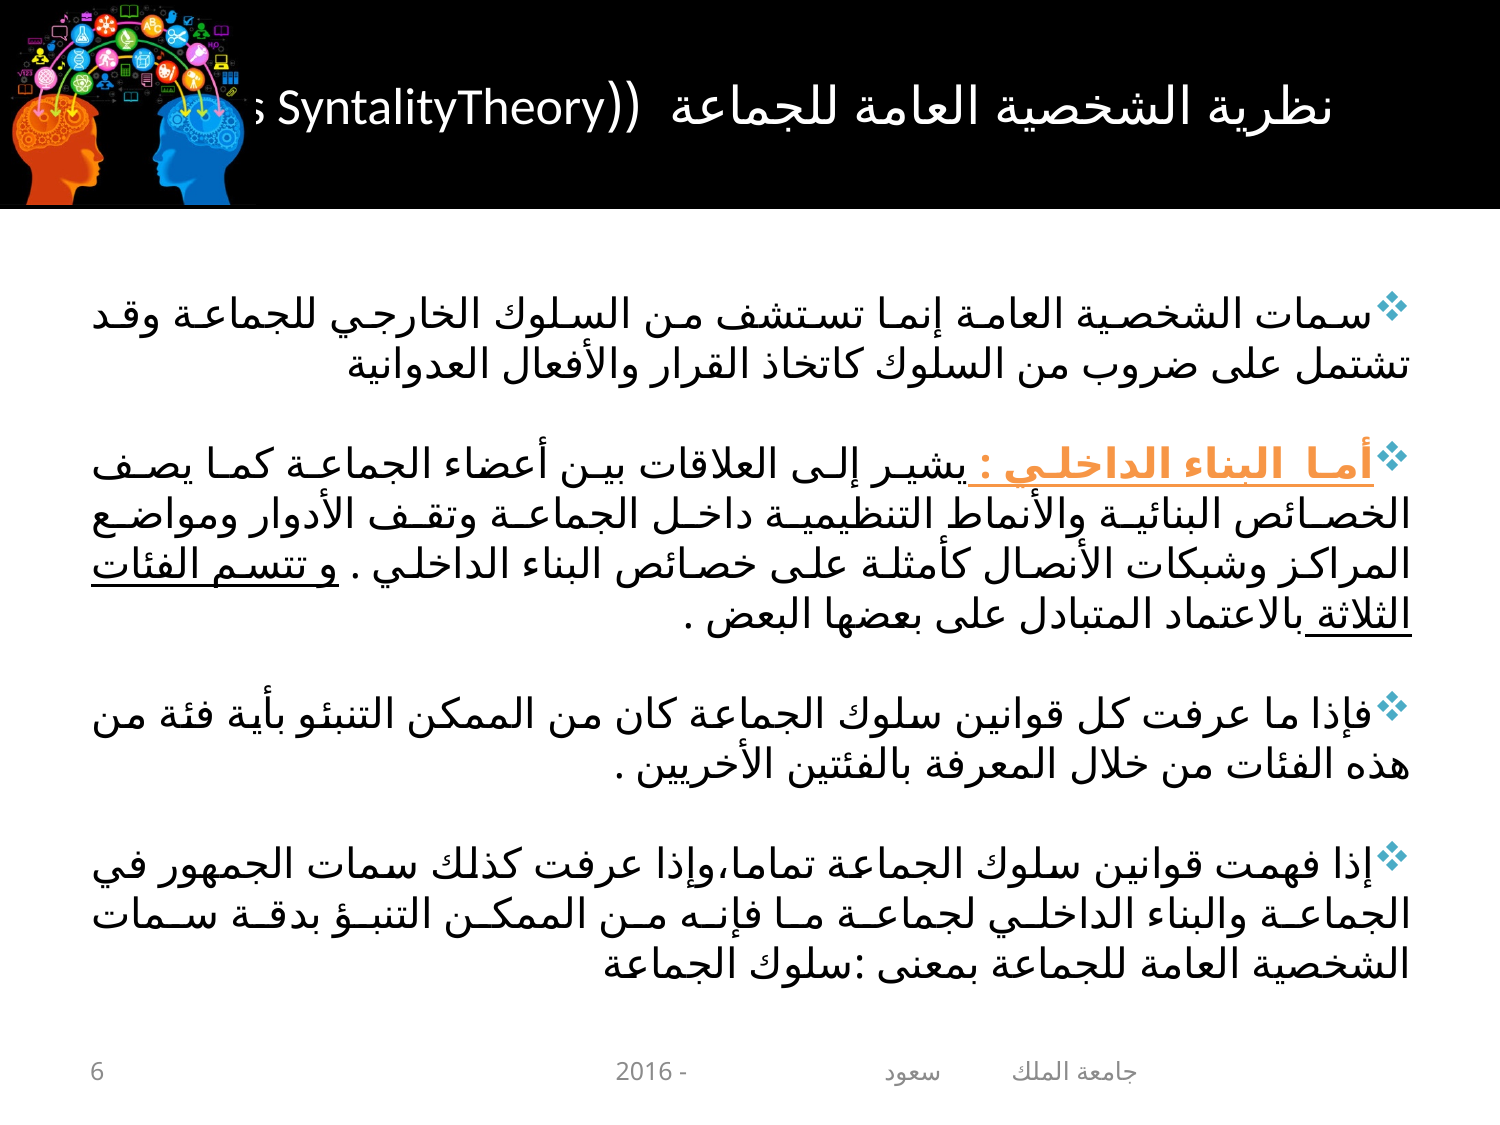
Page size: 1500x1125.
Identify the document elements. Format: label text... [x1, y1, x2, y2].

slide_number 6 [75, 1042, 425, 1103]
text_box نظرية الشخصية العامة للجماعة ((Groups SyntalityTheory [257, 0, 1500, 209]
footer جامعة الملك سعود - 2016 [512, 1042, 988, 1103]
picture [0, 0, 256, 205]
text_box سمات الشخصية العامة إنما تستشف من السلوك الخارجي للجماعة وقد تشتمل على ضروب من السلوك كاتخاذ القرار والأفعال العدوانية أما البناء الداخلي : يشير إلى العلاقات بين أعضاء الجماعة كما يصف الخصائص البنائية والأنماط التنظيمية داخل الجماعة وتقف الأدوار ومواضع المراكز وشبكات الأنصال كأمثلة على خصائص البناء الداخلي . و تتسم الفئات الثلاثة بالاعتماد المتبادل على بعضها البعض . فإذا ما عرفت كل قوانين سلوك الجماعة كان من الممكن التنبئو بأية فئة من هذه الفئات من خلال المعرفة بالفئتين الأخريين . إذا فهمت قوانين سلوك الجماعة تماما،وإذا عرفت كذلك سمات الجمهور في الجماعة والبناء الداخلي لجماعة ما فإنه من الممكن التنبؤ بدقة سمات الشخصية العامة للجماعة بمعنى :سلوك الجماعة [76, 278, 1427, 965]
